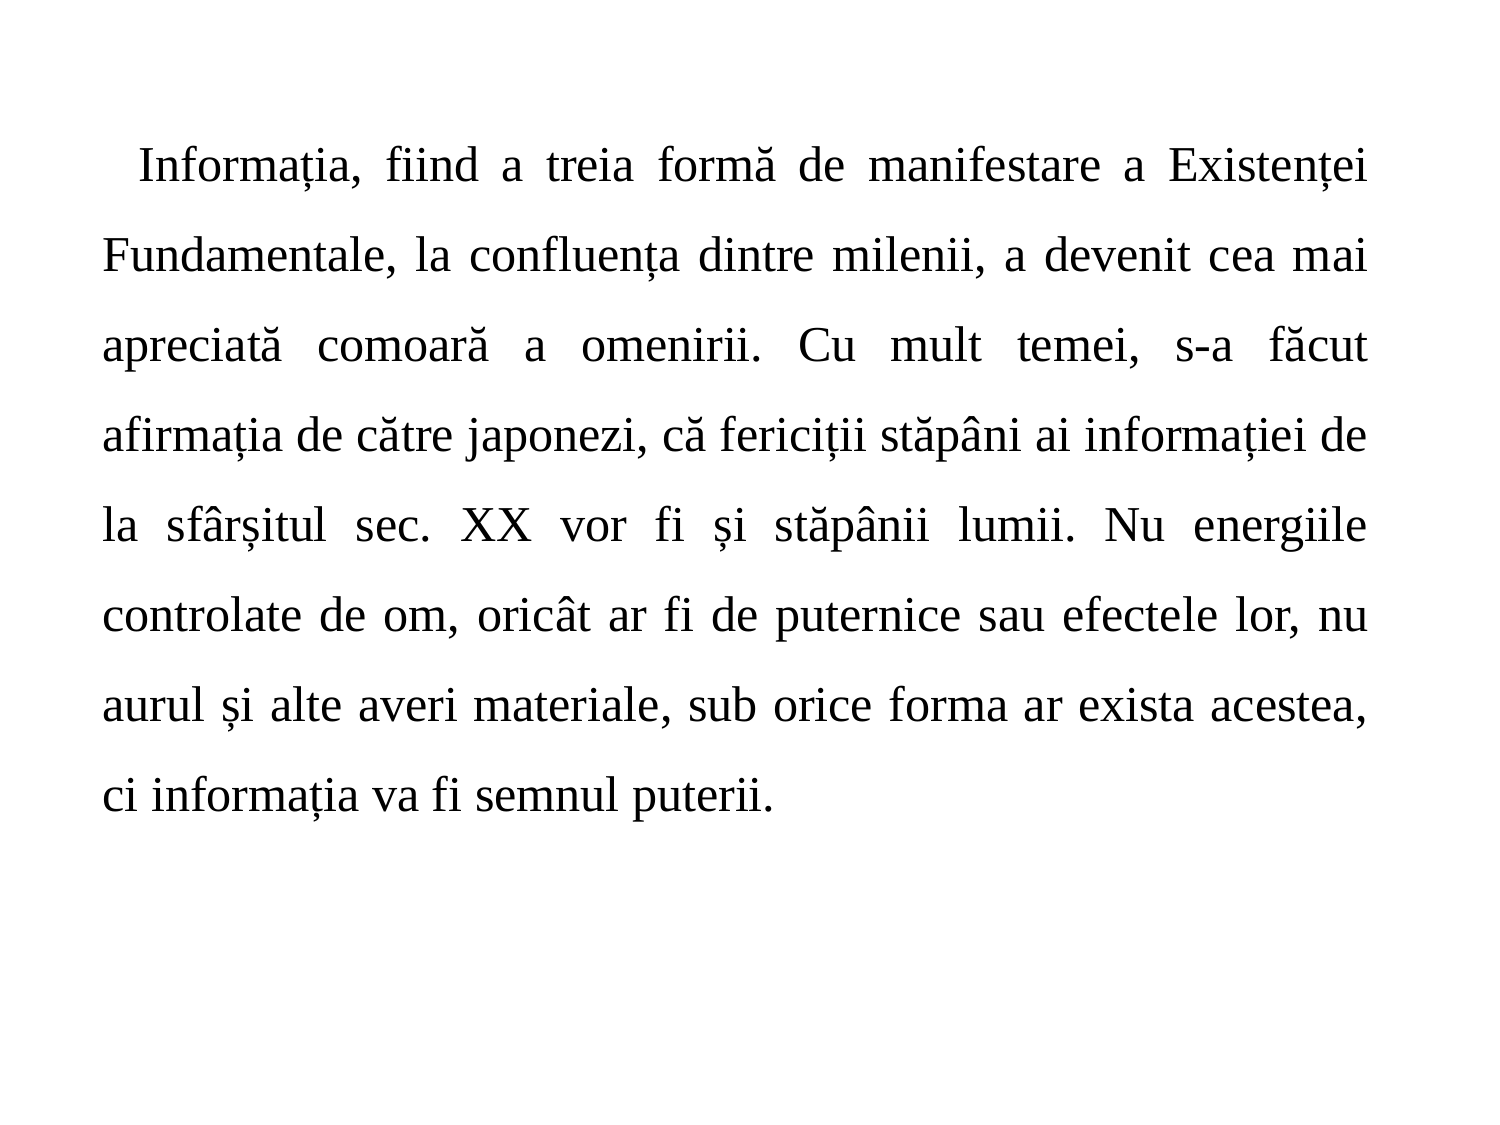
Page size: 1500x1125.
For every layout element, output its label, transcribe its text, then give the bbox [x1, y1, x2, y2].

list Informația, fiind a treia formă de manifestare a Existenței Fundamentale, la confluența dintre milenii, a devenit cea mai apreciată comoară a omenirii. Cu mult temei, s-a făcut afirmația de către japonezi, că fericiții stăpâni ai informației de la sfârșitul sec. XX vor fi și stăpânii lumii. Nu energiile controlate de om, oricât ar fi de puternice sau efectele lor, nu aurul și alte averi materiale, sub orice forma ar exista acestea, ci informația va fi semnul puterii. [35, 93, 1386, 837]
